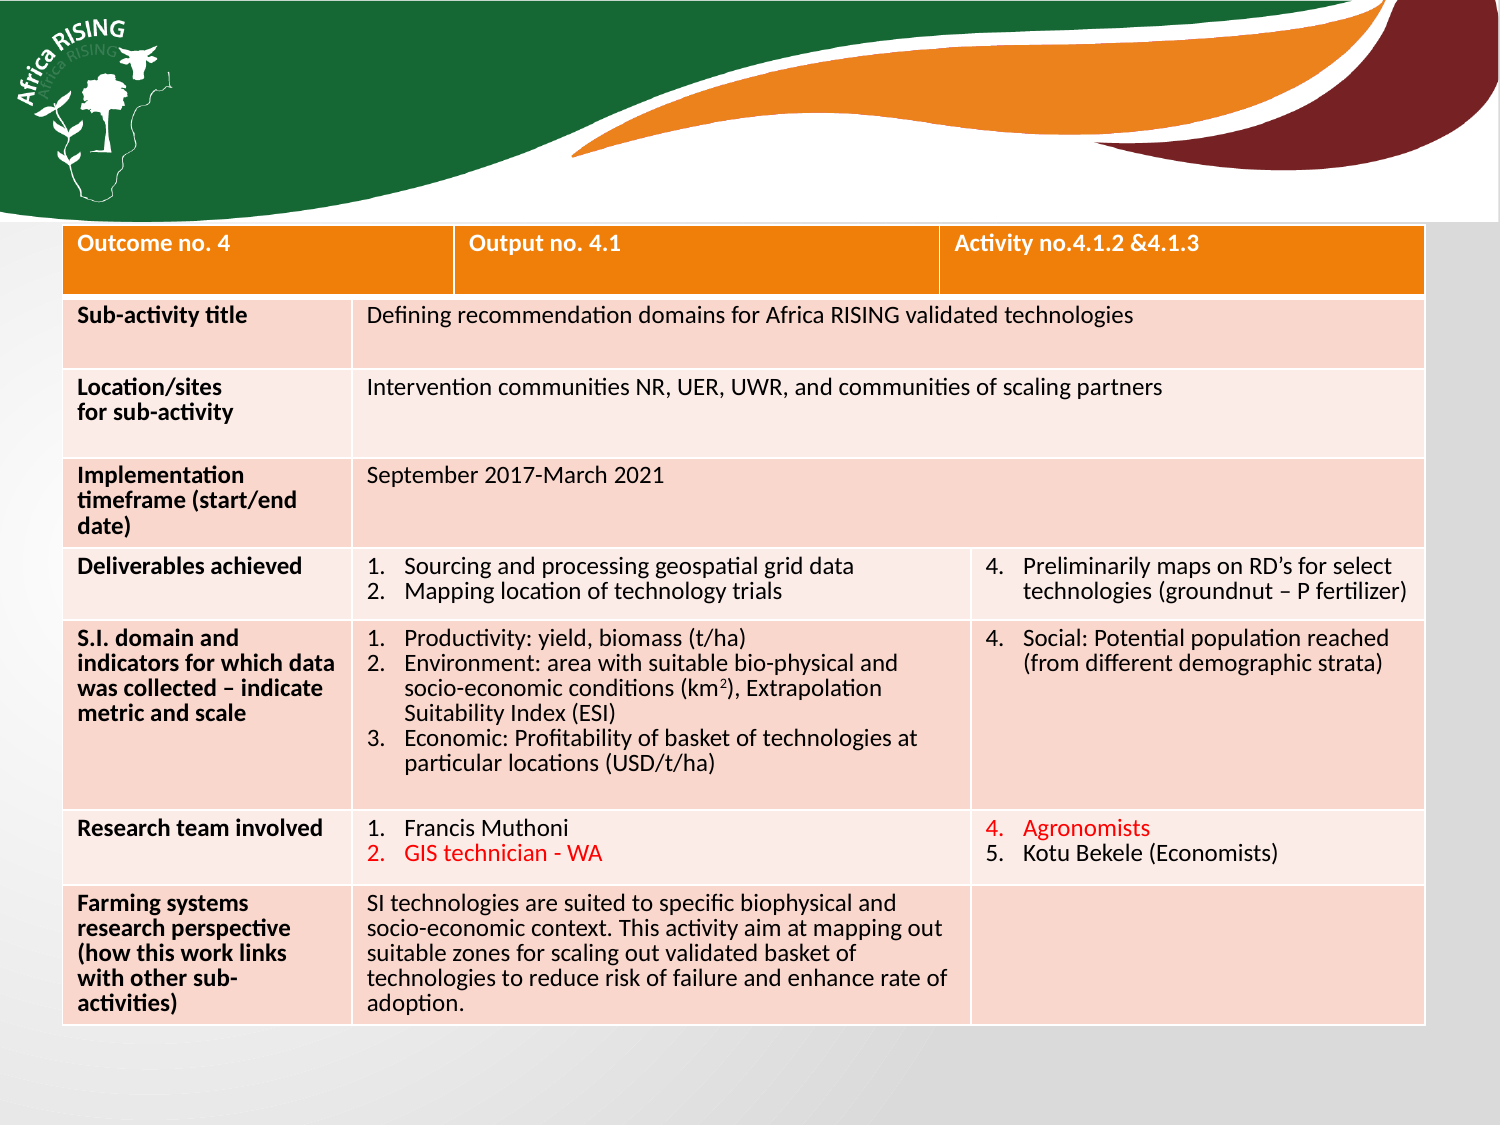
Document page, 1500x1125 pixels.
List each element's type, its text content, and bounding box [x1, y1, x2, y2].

table_cell [972, 886, 1424, 1024]
table_cell Sub-activity title [63, 300, 351, 368]
table_cell Deliverables achieved [63, 549, 351, 619]
table_header Outcome no. 4 [63, 226, 453, 294]
table_cell Location/sites for sub-activity [63, 370, 351, 457]
table_cell Defining recommendation domains for Africa RISING validated technologies [353, 300, 1424, 368]
table_cell S.I. domain and indicators for which data was collected – indicate metric and scale [63, 621, 351, 809]
table_cell Productivity: yield, biomass (t/ha) Environment: area with suitable bio-physical and socio-economic conditions (km2), Extrapolation Suitability Index (ESI) Economic: Profitability of basket of technologies at particular locations (USD/t/ha) [353, 621, 970, 809]
table_cell Sourcing and processing geospatial grid data Mapping location of technology trials [353, 549, 970, 619]
table_cell Social: Potential population reached (from different demographic strata) [972, 621, 1424, 809]
table_cell Francis Muthoni GIS technician - WA [353, 811, 970, 884]
table_cell SI technologies are suited to specific biophysical and socio-economic context. This activity aim at mapping out suitable zones for scaling out validated basket of technologies to reduce risk of failure and enhance rate of adoption. [353, 886, 970, 1024]
table_header Activity no.4.1.2 &4.1.3 [940, 226, 1424, 294]
table_cell Agronomists Kotu Bekele (Economists) [972, 811, 1424, 884]
table_cell Intervention communities NR, UER, UWR, and communities of scaling partners [353, 370, 1424, 457]
picture [0, 0, 1499, 222]
table_cell September 2017-March 2021 [353, 459, 1424, 547]
table_cell Research team involved [63, 811, 351, 884]
table_cell Implementation timeframe (start/end date) [63, 459, 351, 547]
table_cell Preliminarily maps on RD’s for select technologies (groundnut – P fertilizer) [972, 549, 1424, 619]
table_header Output no. 4.1 [455, 226, 939, 294]
table_cell Farming systems research perspective (how this work links with other sub-activities) [63, 886, 351, 1024]
